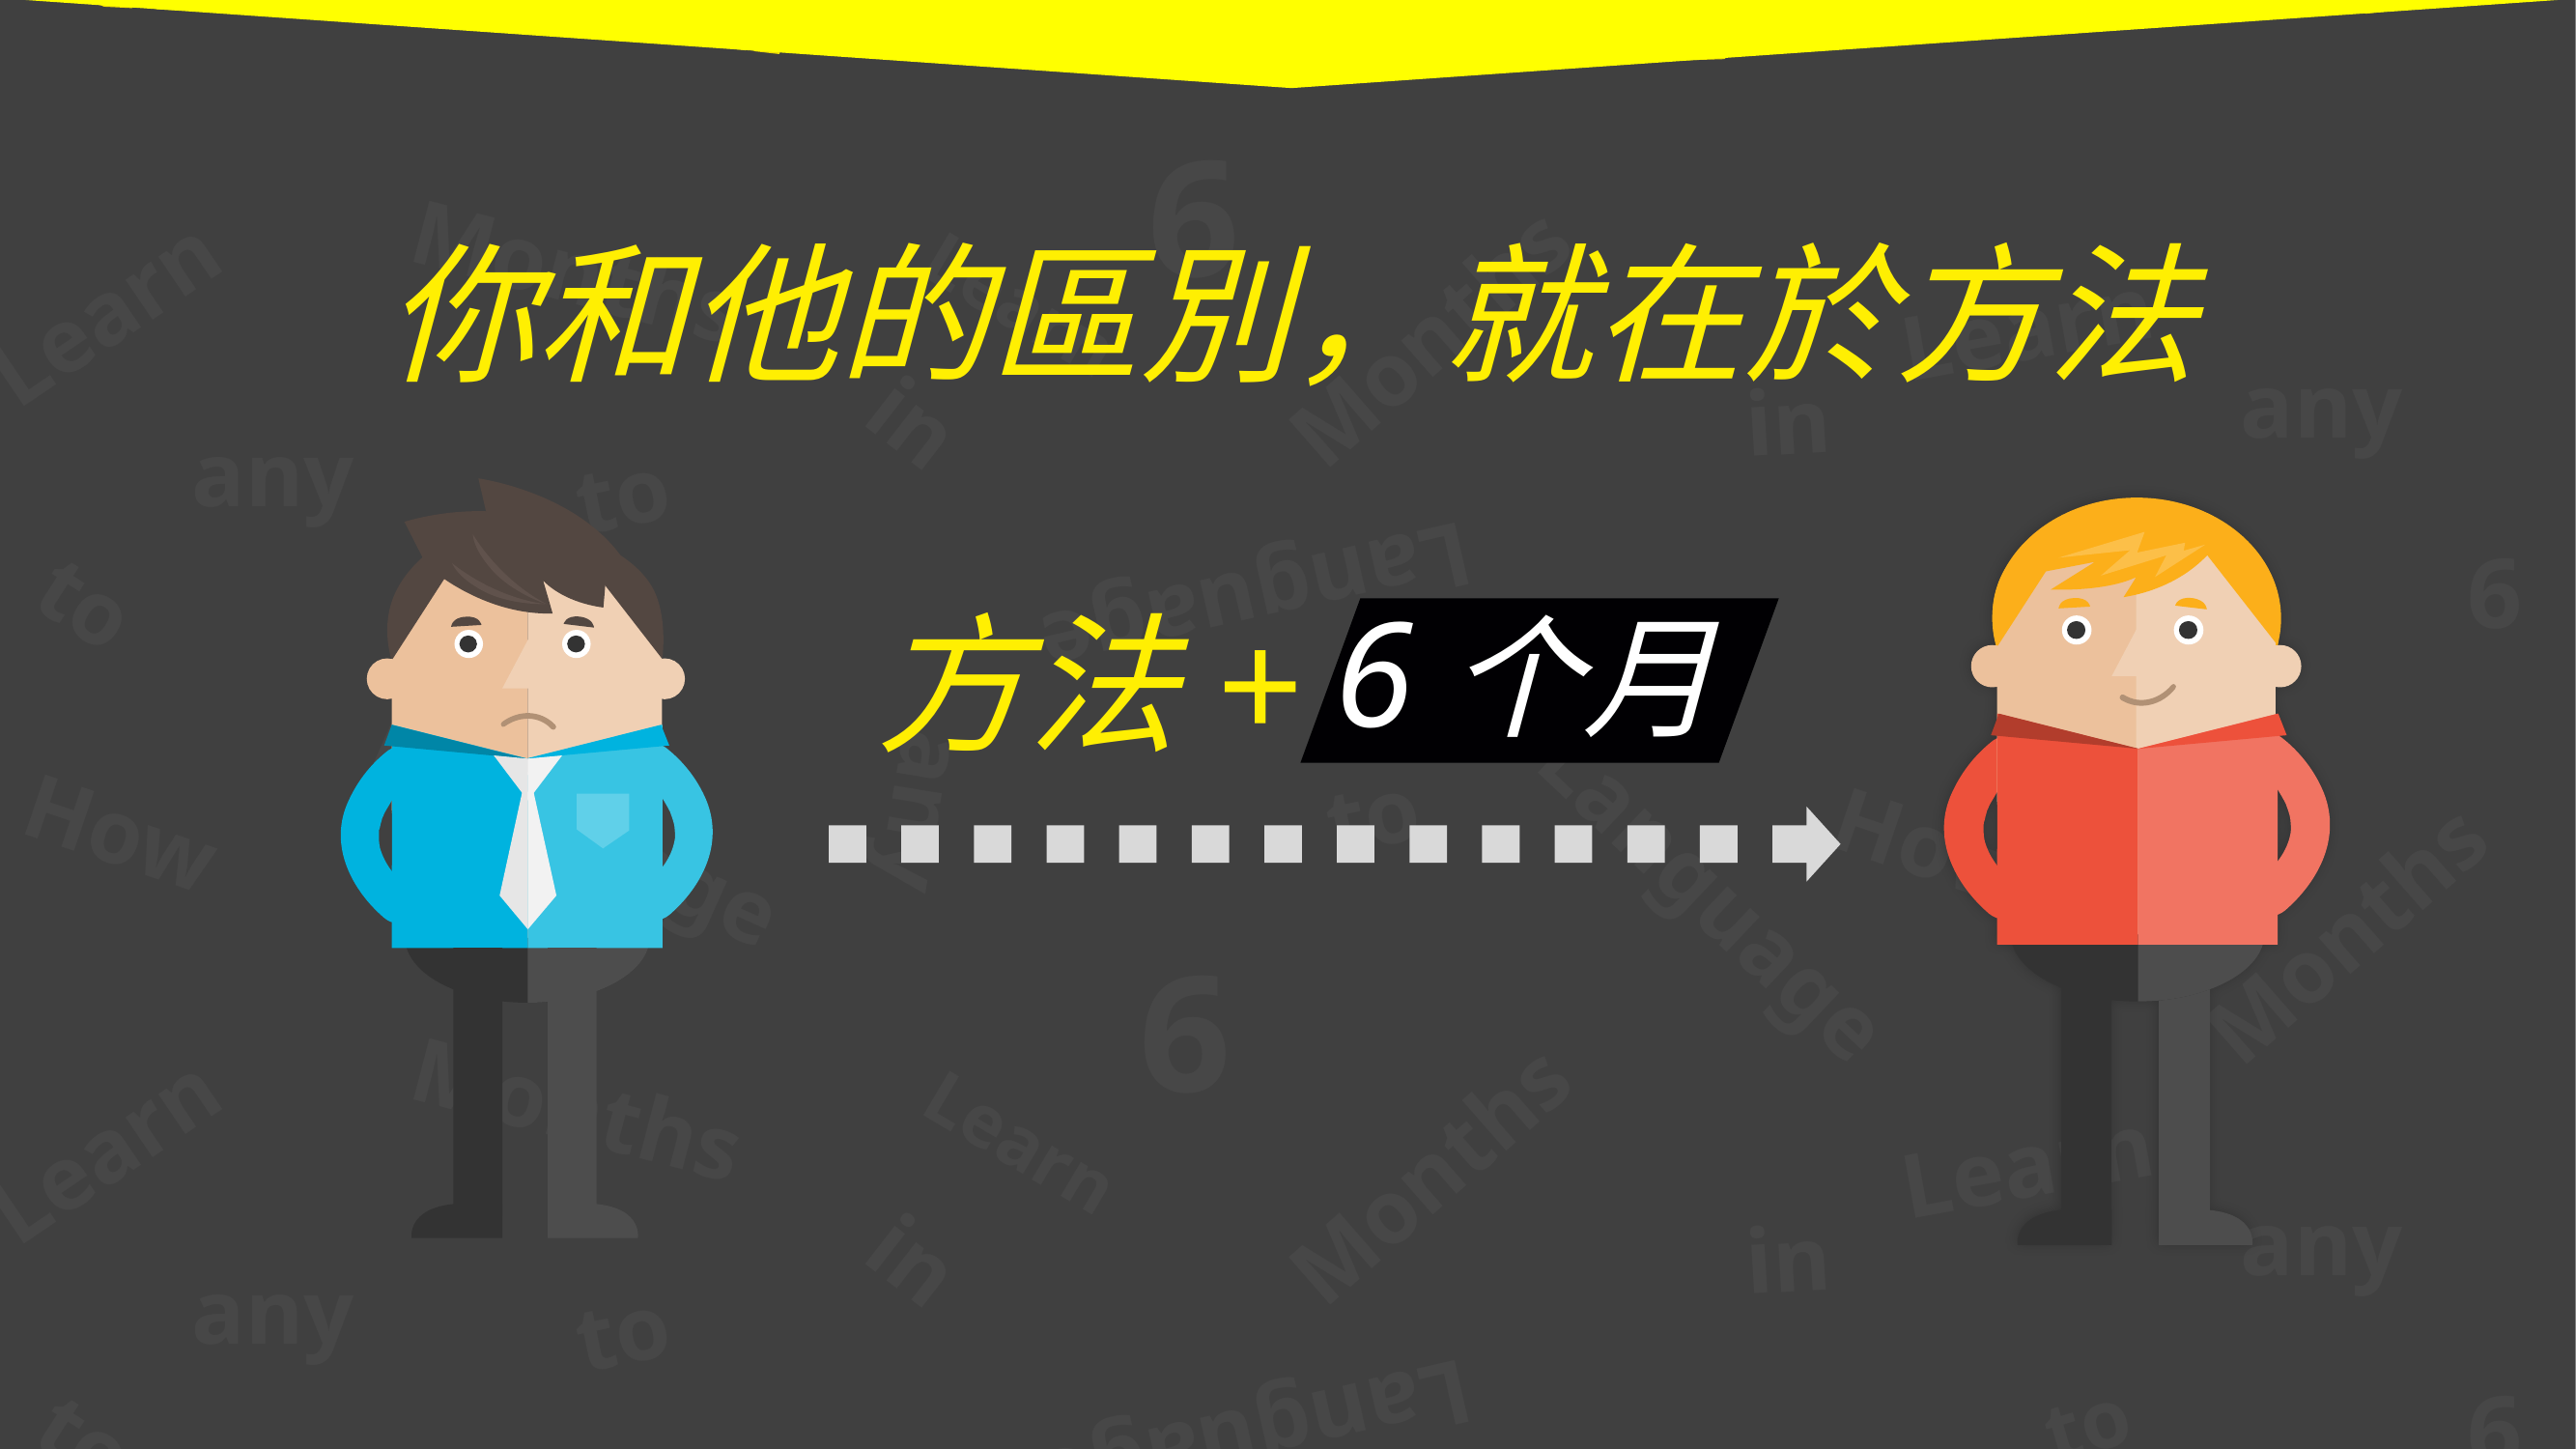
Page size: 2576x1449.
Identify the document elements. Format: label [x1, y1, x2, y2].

text_box [829, 806, 1841, 882]
text_box [0, 0, 2540, 1449]
picture [1942, 497, 2331, 1246]
text_box [1191, 575, 1858, 766]
text_box [328, 478, 724, 1238]
